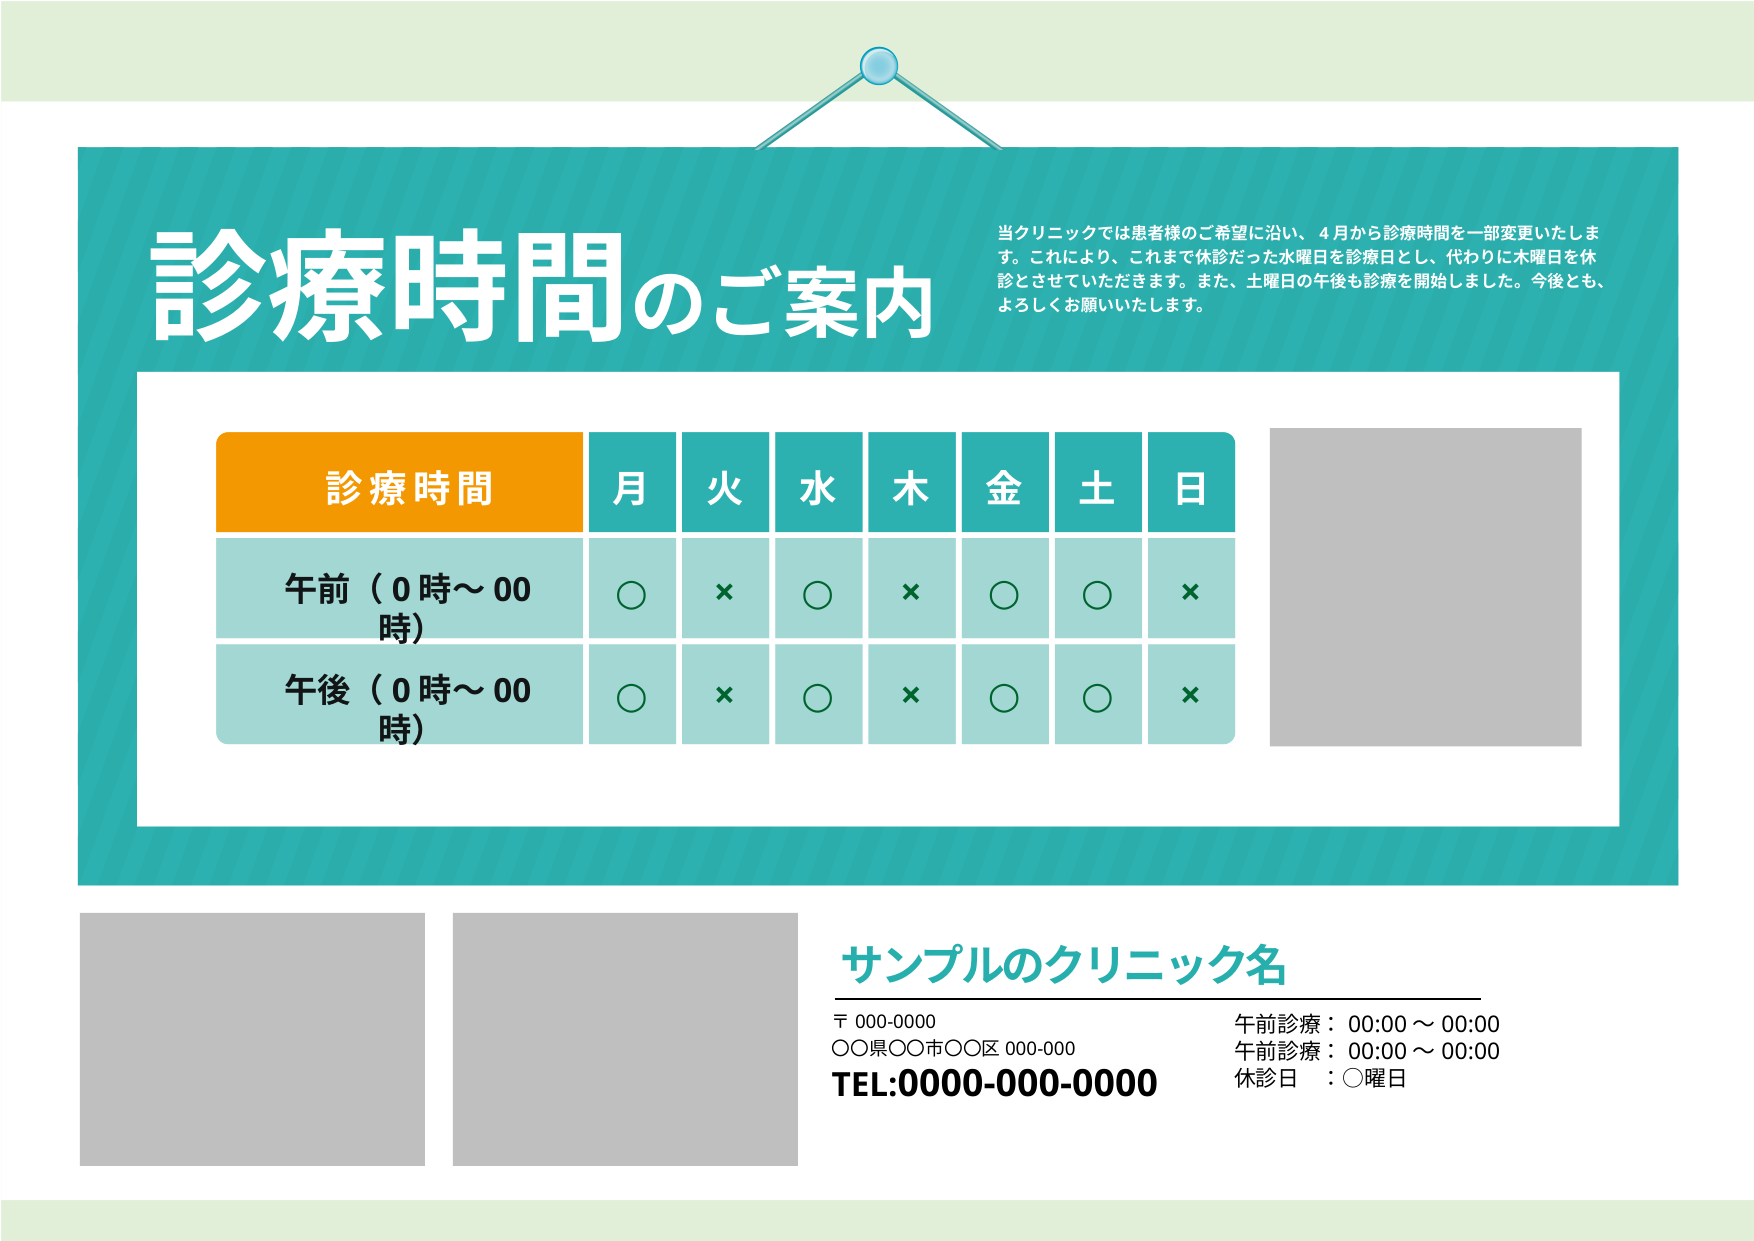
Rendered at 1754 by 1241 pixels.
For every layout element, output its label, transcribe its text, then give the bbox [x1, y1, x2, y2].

picture [0, 0, 1754, 1241]
text_box サンプルのクリニック名 [826, 930, 1496, 998]
text_box [1269, 427, 1583, 747]
text_box [452, 912, 799, 1167]
text_box 〒000-0000 〇〇県〇〇市〇〇区000-000 TEL:0000-000-0000 [816, 1002, 1201, 1157]
text_box [79, 912, 426, 1167]
text_box 診療時間のご案内 [132, 203, 978, 363]
text_box 当クリニックでは患者様のご希望に沿い、4月から診療時間を一部変更いたします。これにより、これまで休診だった水曜日を診療日とし、代わりに木曜日を休診とさせていただきます。また、土曜日の午後も診療を開始しました。今後とも、よろしくお願いいたします。 [982, 211, 1627, 323]
text_box 午前診療：00:00～00:00 午前診療：00:00～00:00 休診日 ：○曜日 [1219, 1002, 1604, 1098]
